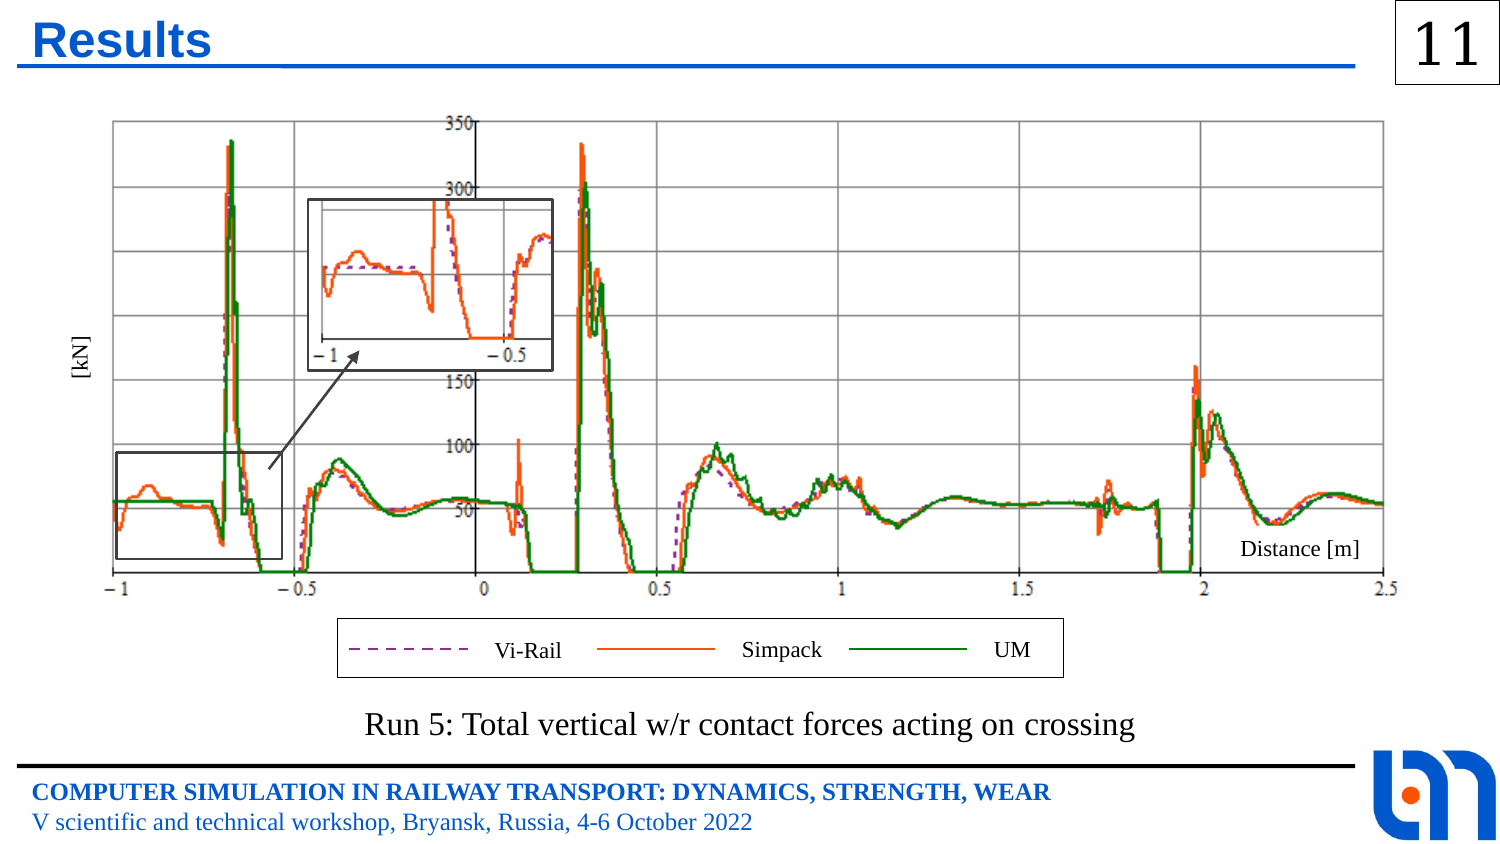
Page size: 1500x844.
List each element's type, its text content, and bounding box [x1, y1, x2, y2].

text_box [337, 618, 1064, 678]
text_box [kN] [57, 275, 94, 440]
text_box 11 [1395, 0, 1500, 85]
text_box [268, 350, 360, 470]
picture [99, 113, 1401, 602]
picture [1369, 744, 1500, 844]
text_box Run 5: Total vertical w/r contact forces acting on crossing [225, 694, 1274, 749]
text_box Results [17, 0, 1385, 64]
